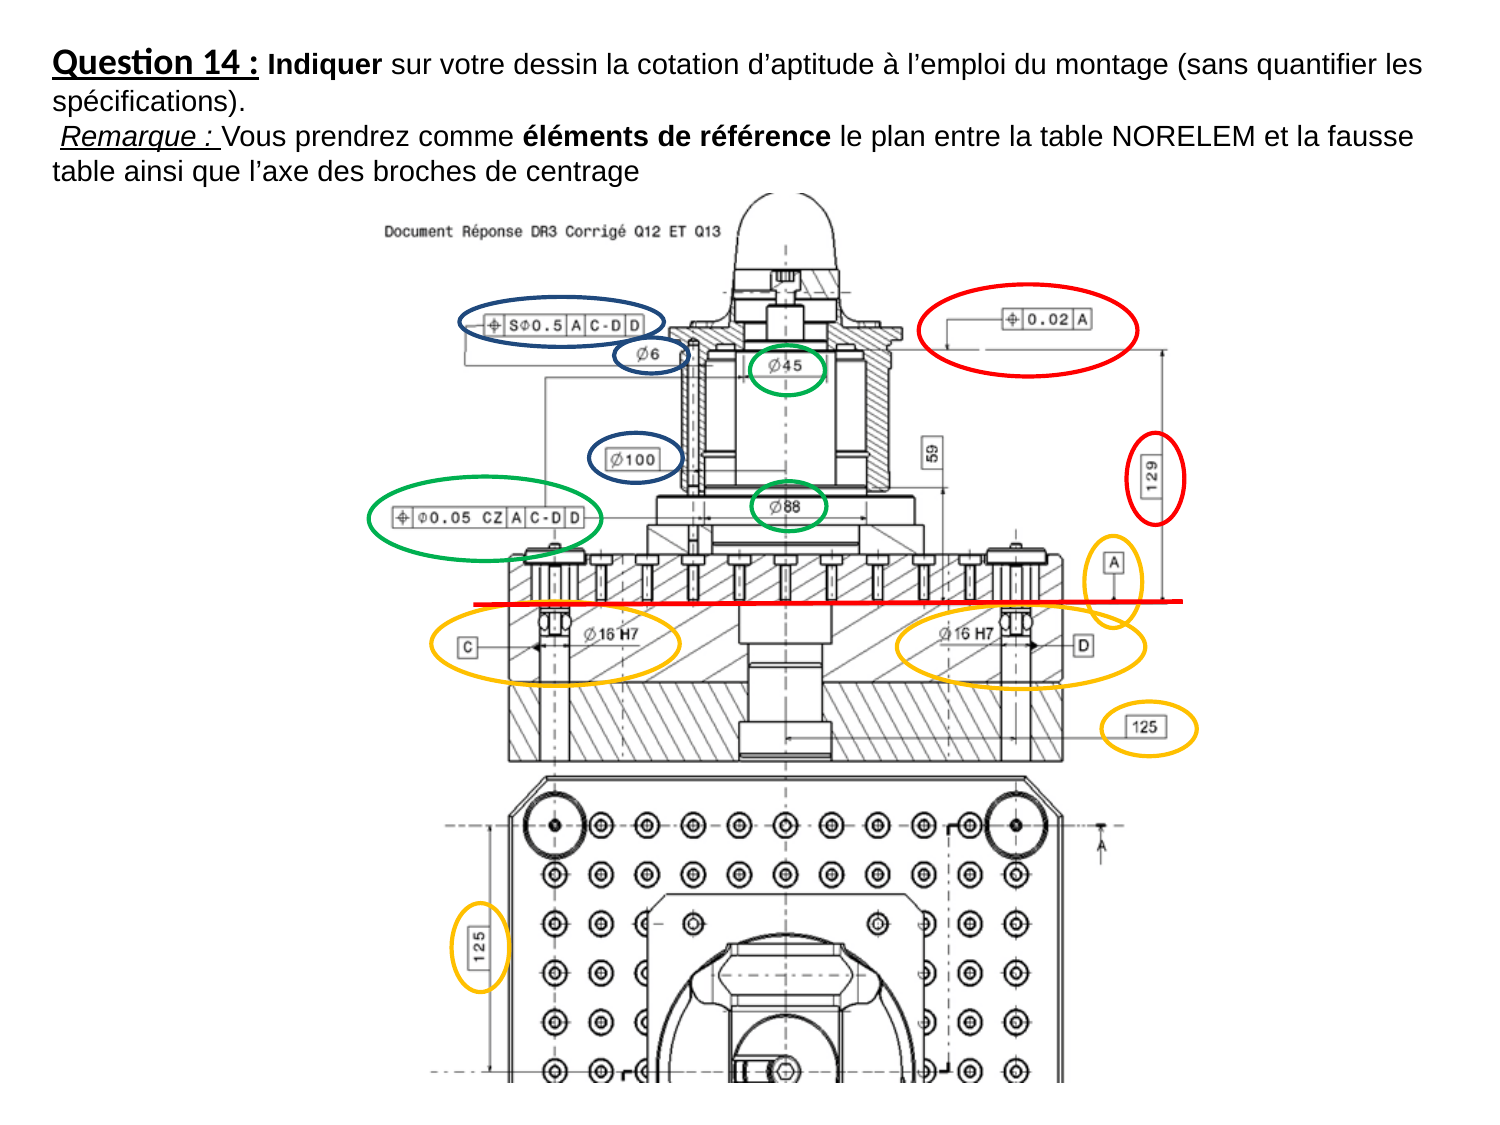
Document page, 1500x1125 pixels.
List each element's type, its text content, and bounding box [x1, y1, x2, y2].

text_box Question 14 : Indiquer sur votre dessin la cotation d’aptitude à l’emploi du montage (sans quantifier les spécifications). Remarque : Vous prendrez comme éléments de référence le plan entre la table NORELEM et la fausse table ainsi que l’axe des broches de centrage [37, 29, 1464, 195]
picture [380, 193, 1216, 1084]
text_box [473, 601, 1183, 605]
text_box [366, 502, 375, 536]
